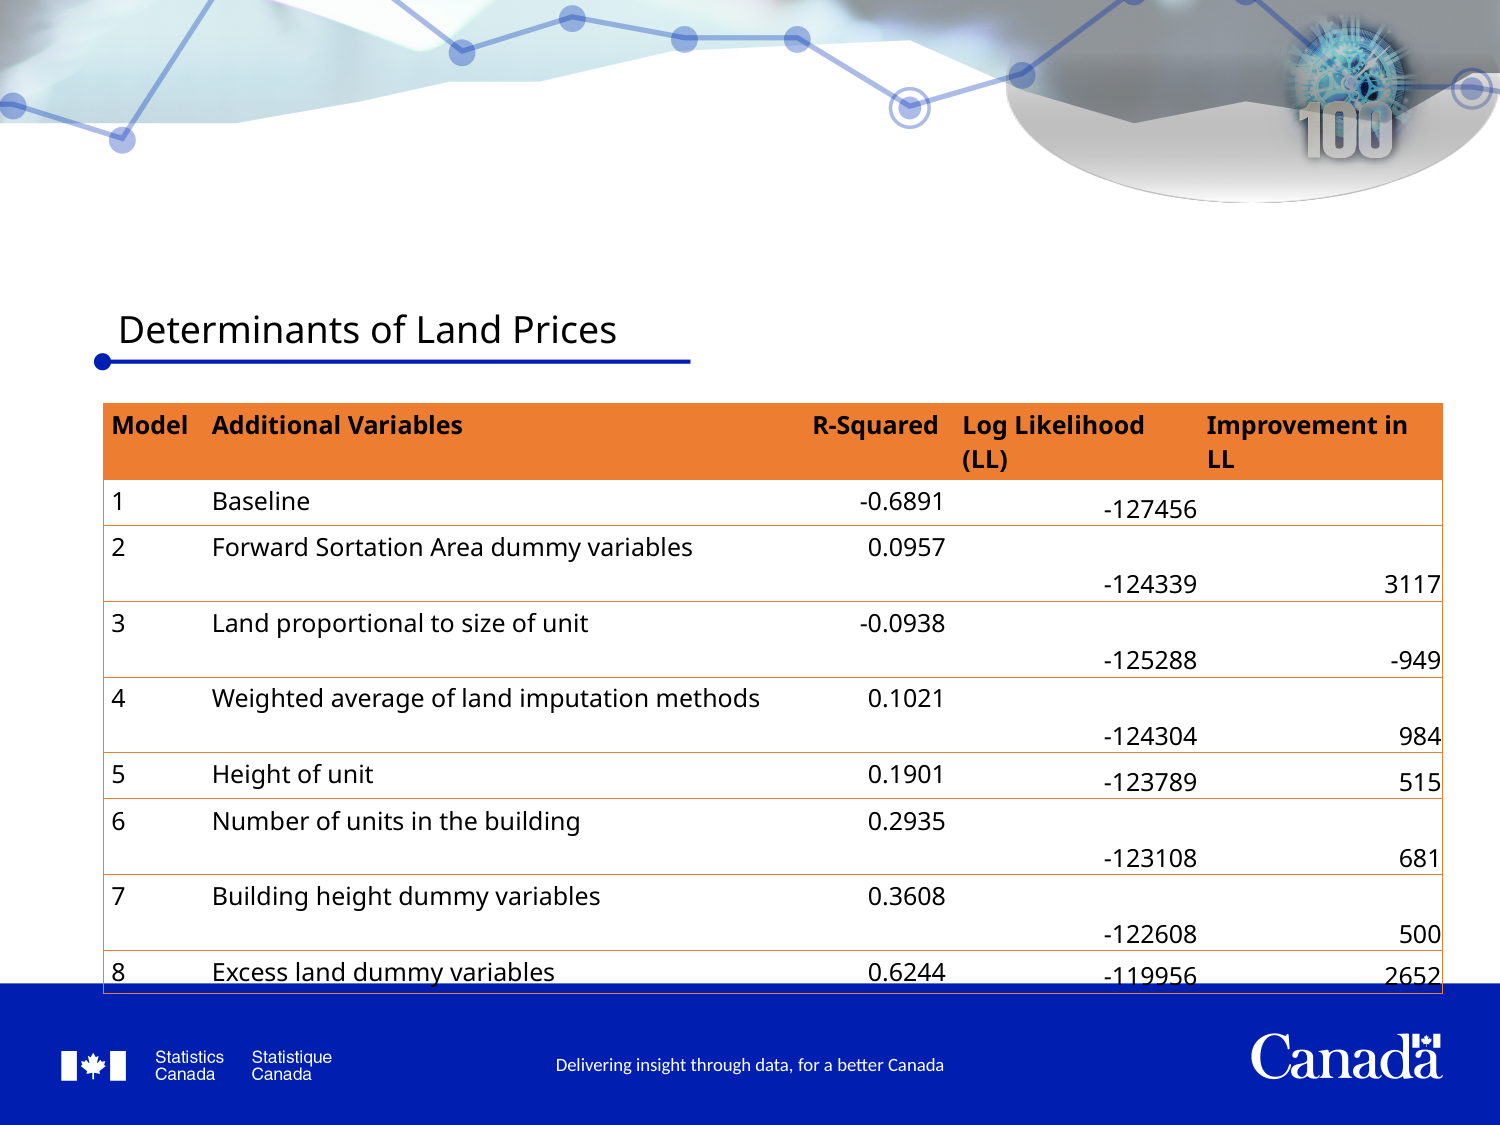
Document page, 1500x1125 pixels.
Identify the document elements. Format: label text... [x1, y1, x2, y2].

table_cell -119956 [954, 951, 1199, 993]
table_header Improvement in LL [1199, 404, 1442, 479]
table_cell 3117 [1199, 526, 1442, 601]
table_cell Number of units in the building [204, 799, 804, 874]
table_header R-Squared [804, 404, 954, 479]
table_cell -949 [1199, 602, 1442, 677]
table_header Additional Variables [204, 404, 804, 479]
table_cell 0.0957 [804, 526, 954, 601]
table_header Model [104, 404, 204, 479]
table_cell 515 [1199, 753, 1442, 798]
table_cell 6 [104, 799, 204, 874]
table_cell 8 [104, 951, 204, 993]
table_cell Baseline [204, 480, 804, 525]
table_cell -125288 [954, 602, 1199, 677]
table_cell 0.1901 [804, 753, 954, 798]
table_cell 0.1021 [804, 678, 954, 752]
table_cell Forward Sortation Area dummy variables [204, 526, 804, 601]
table_cell -123789 [954, 753, 1199, 798]
table_cell Height of unit [204, 753, 804, 798]
table_cell 500 [1199, 875, 1442, 950]
table_header Log Likelihood (LL) [954, 404, 1199, 479]
table_cell 3 [104, 602, 204, 677]
table_cell Land proportional to size of unit [204, 602, 804, 677]
table_cell 5 [104, 753, 204, 798]
title Determinants of Land Prices [103, 212, 1397, 360]
table_cell 681 [1199, 799, 1442, 874]
table_cell 1 [104, 480, 204, 525]
table_cell 2652 [1199, 951, 1442, 993]
table_cell 984 [1199, 678, 1442, 752]
table_cell Weighted average of land imputation methods [204, 678, 804, 752]
table_cell 0.6244 [804, 951, 954, 993]
table_cell -122608 [954, 875, 1199, 950]
table_cell 4 [104, 678, 204, 752]
table_cell -124339 [954, 526, 1199, 601]
table_cell -124304 [954, 678, 1199, 752]
table_cell -123108 [954, 799, 1199, 874]
table_cell Building height dummy variables [204, 875, 804, 950]
table_cell Excess land dummy variables [204, 951, 804, 993]
table_cell -0.6891 [804, 480, 954, 525]
picture [0, 0, 1500, 1125]
table_cell -127456 [954, 480, 1199, 525]
table_cell [1199, 480, 1442, 525]
table_cell 2 [104, 526, 204, 601]
table_cell 0.2935 [804, 799, 954, 874]
table_cell 7 [104, 875, 204, 950]
table_cell -0.0938 [804, 602, 954, 677]
table_cell 0.3608 [804, 875, 954, 950]
